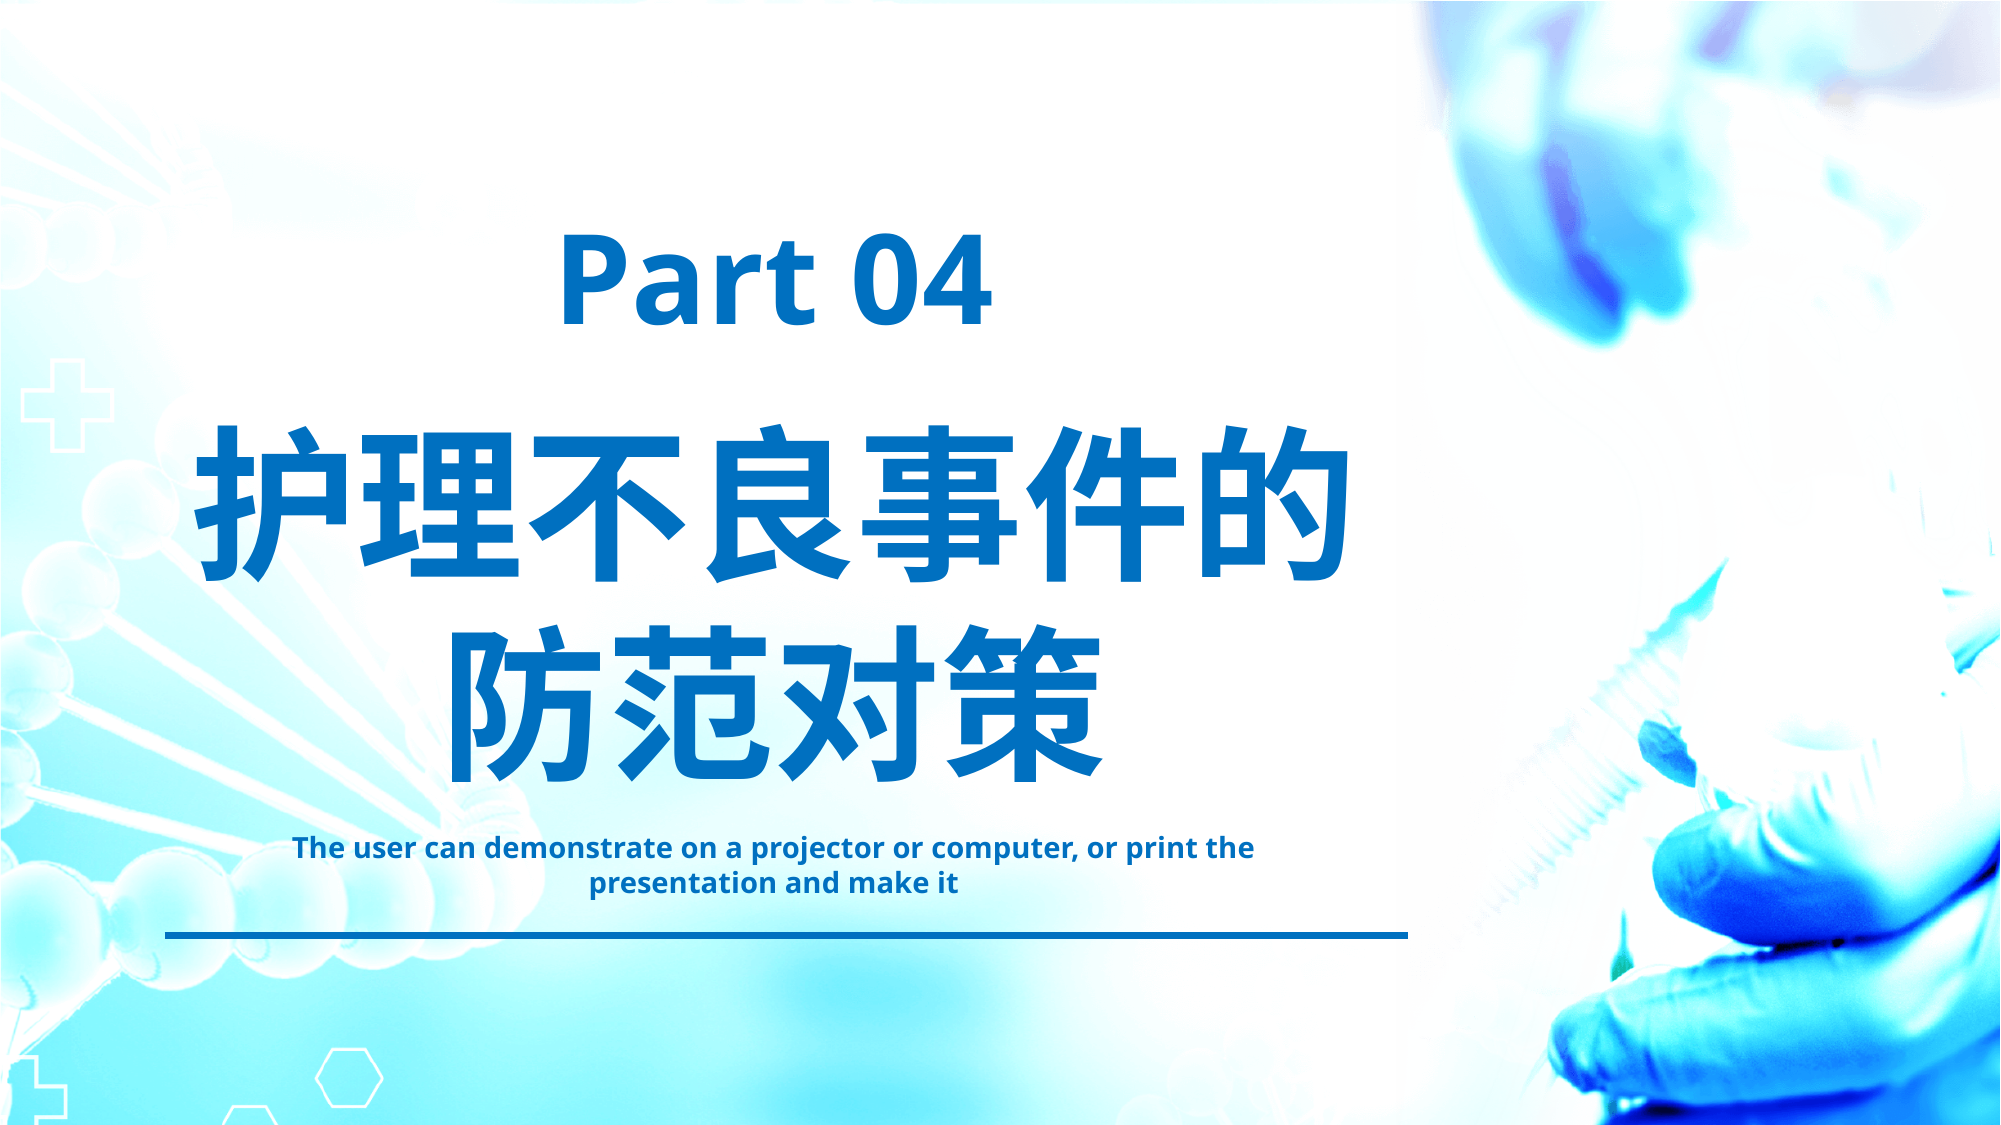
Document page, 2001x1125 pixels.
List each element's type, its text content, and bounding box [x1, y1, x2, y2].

text_box The user can demonstrate on a projector or computer, or print the presentation and make it [182, 822, 1365, 907]
picture [1396, 2, 2000, 1125]
text_box Part 04 [538, 191, 1009, 357]
text_box 护理不良事件的 防范对策 [57, 393, 1490, 809]
picture [3, 1, 1395, 1125]
